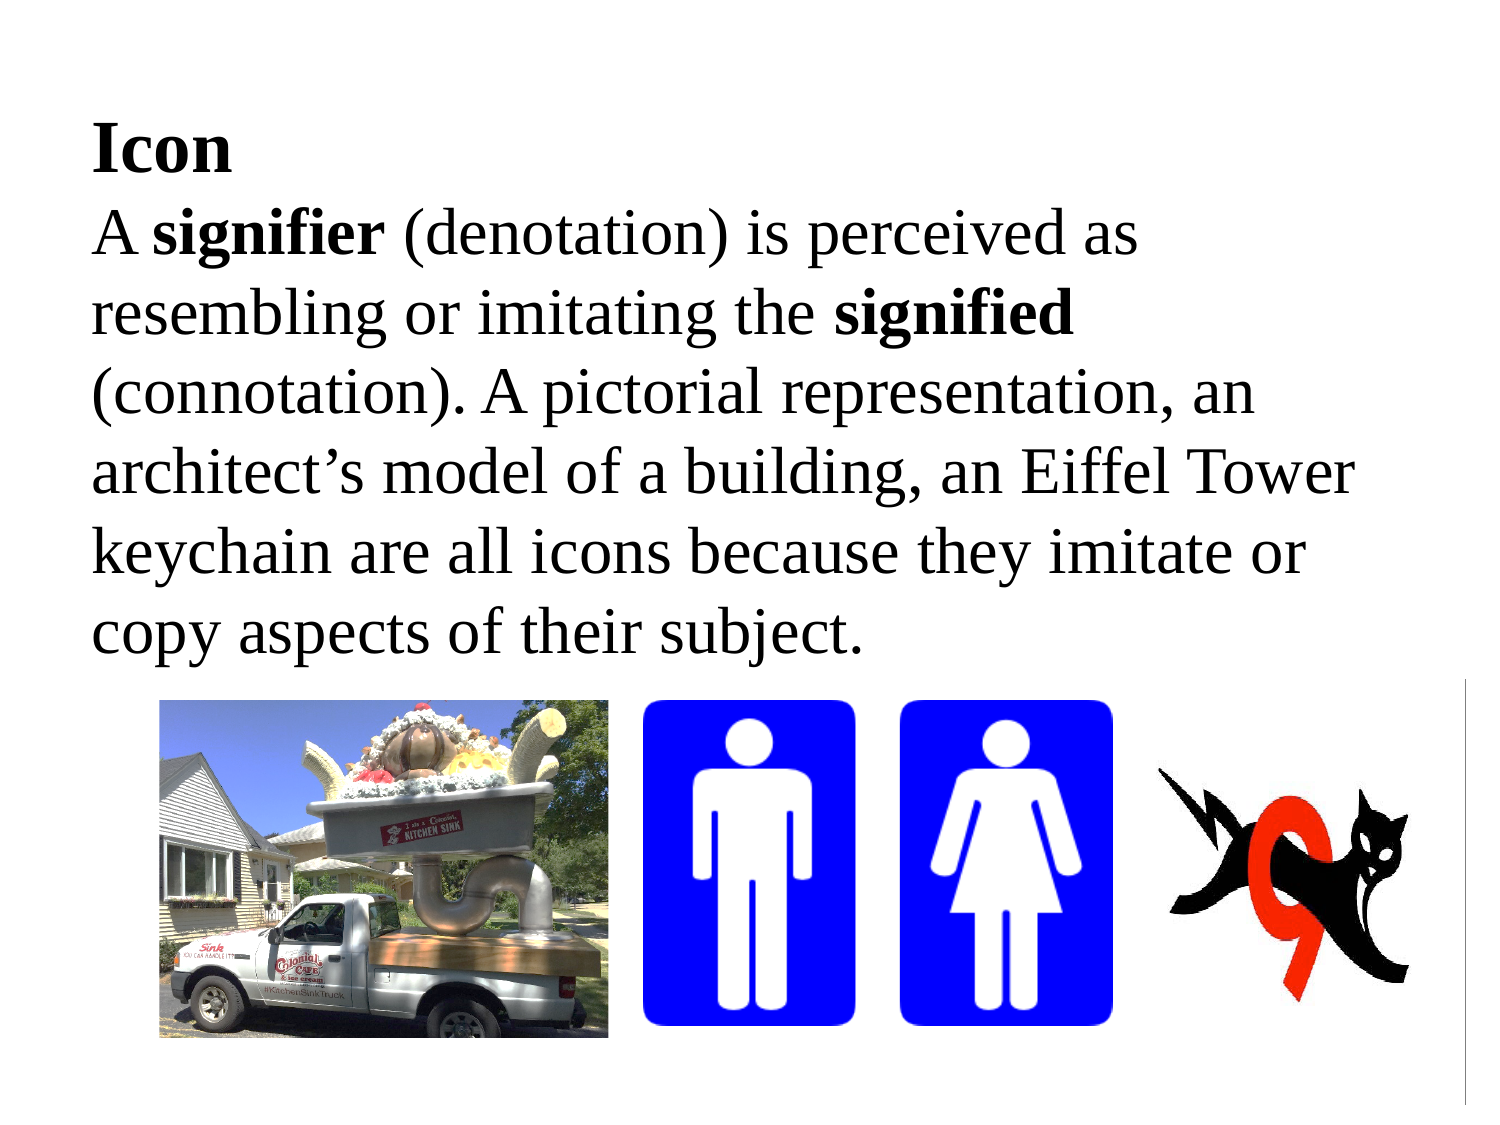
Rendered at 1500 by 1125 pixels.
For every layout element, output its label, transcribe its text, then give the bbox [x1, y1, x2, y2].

picture [159, 700, 609, 1038]
text_box Icon A signifier (denotation) is perceived as resembling or imitating the signified (connotation). A pictorial representation, an architect’s model of a building, an Eiffel Tower keychain are all icons because they imitate or copy aspects of their subject. [76, 90, 1436, 675]
picture [643, 679, 1467, 1106]
